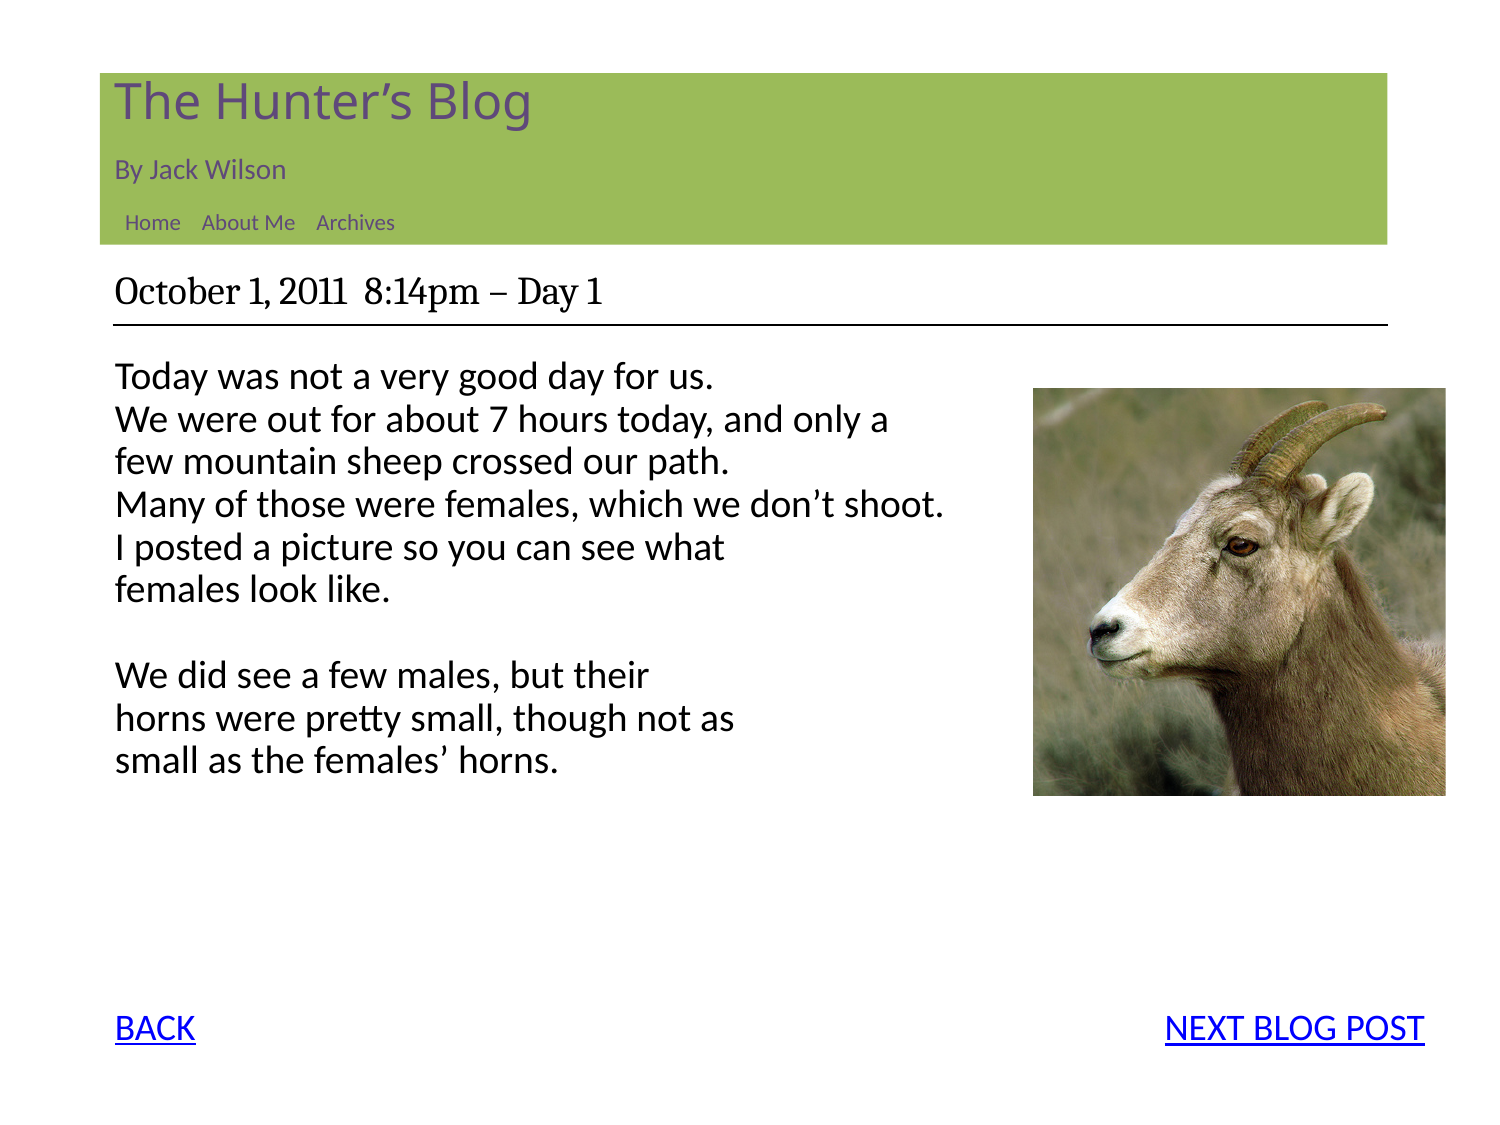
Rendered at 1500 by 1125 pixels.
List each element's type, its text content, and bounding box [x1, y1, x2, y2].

picture [1032, 388, 1446, 796]
text_box NEXT BLOG POST [1149, 995, 1463, 1056]
list October 1, 2011 8:14pm – Day 1 Today was not a very good day for us. We were out for about 7 hours today, and only a few mountain sheep crossed our path. Many of those were females, which we don’t shoot. I posted a picture so you can see what females look like. We did see a few males, but their horns were pretty small, though not as small as the females’ horns. [99, 262, 1375, 588]
text_box BACK [99, 995, 500, 1055]
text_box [99, 62, 1388, 251]
